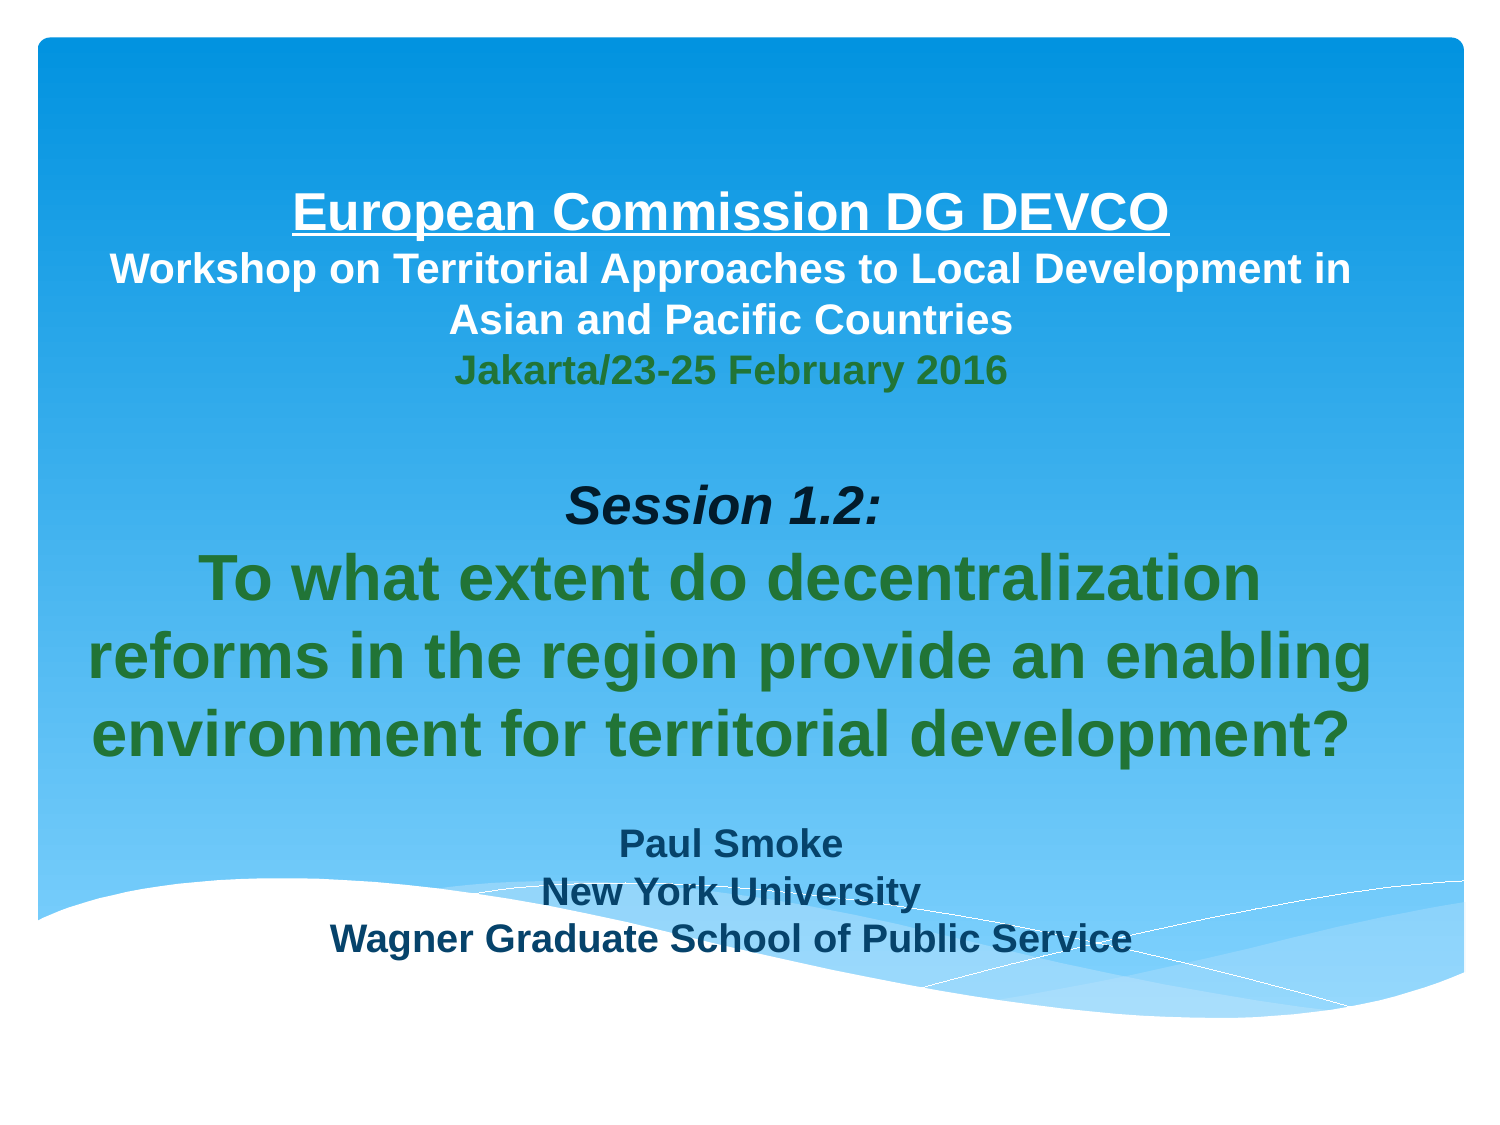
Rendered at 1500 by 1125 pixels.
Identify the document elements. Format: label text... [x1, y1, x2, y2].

title European Commission DG DEVCO Workshop on Territorial Approaches to Local Development in Asian and Pacific Countries Jakarta/23-25 February 2016 [50, 62, 1413, 400]
subtitle Session 1.2: To what extent do decentralization reforms in the region provide an enabling environment for territorial development? Paul Smoke New York University Wagner Graduate School of Public Service [62, 462, 1400, 1025]
